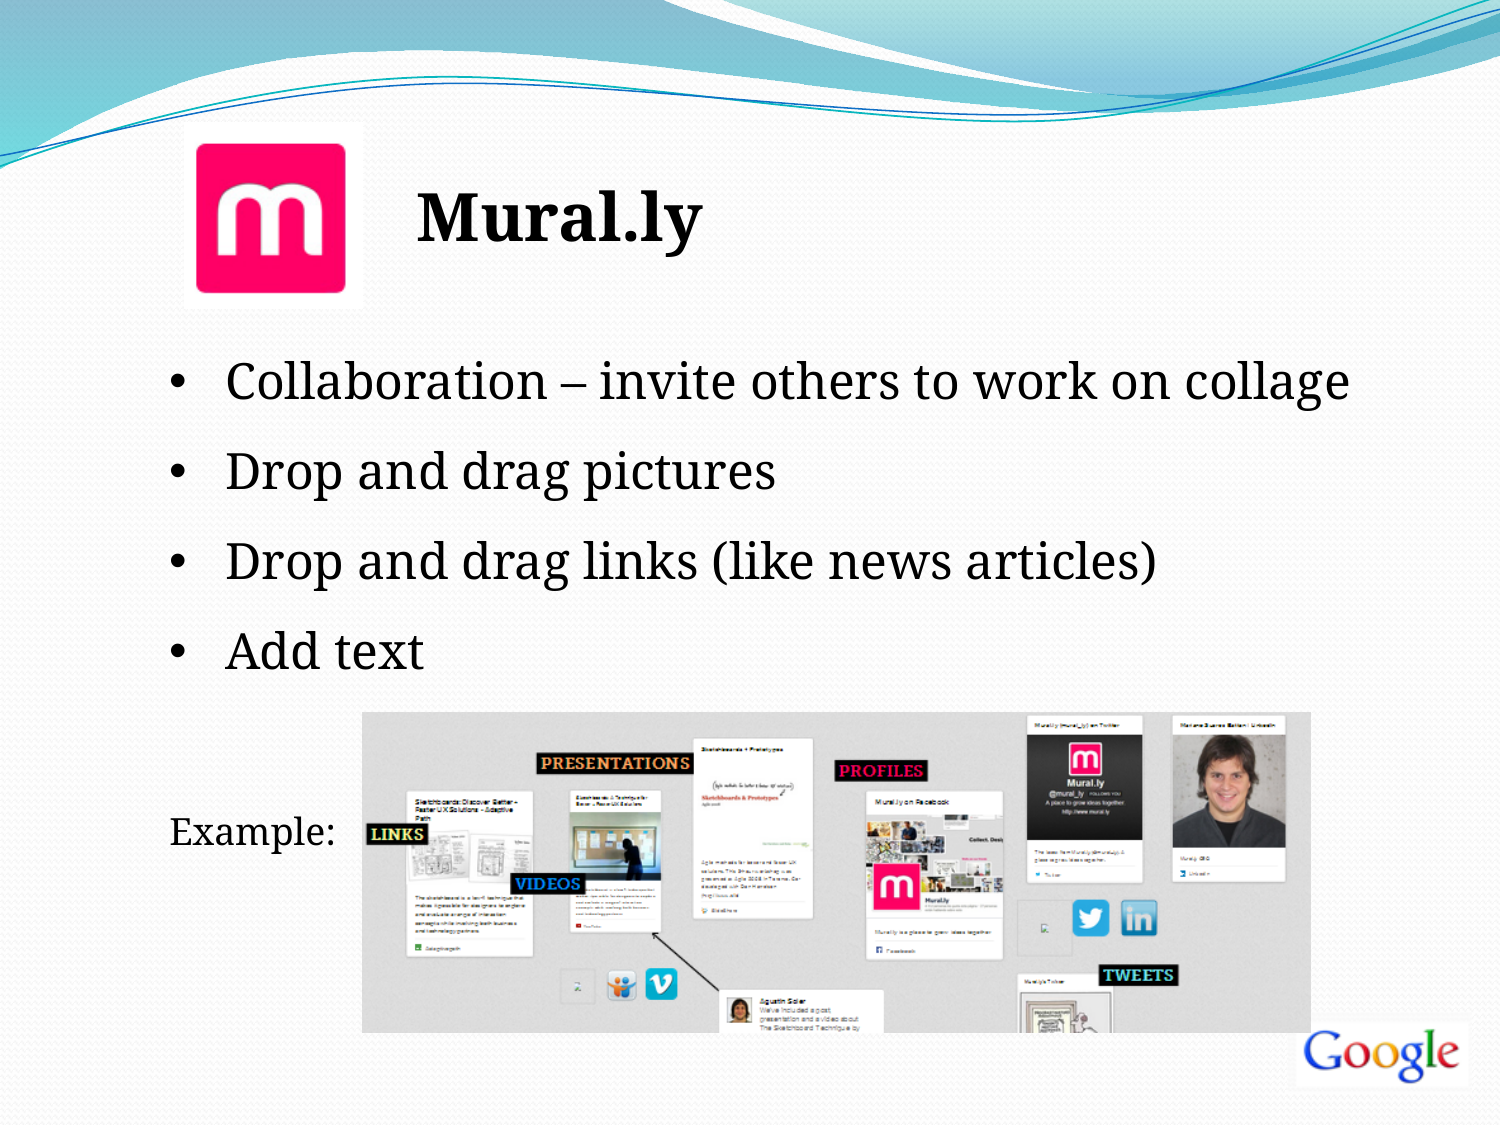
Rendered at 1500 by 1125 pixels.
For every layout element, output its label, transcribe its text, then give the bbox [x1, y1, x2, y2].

picture [362, 712, 1311, 1033]
text_box Collaboration – invite others to work on collage Drop and drag pictures Drop and drag links (like news articles) Add text [154, 312, 1366, 688]
text_box Mural.ly [401, 167, 719, 263]
picture [184, 122, 363, 309]
text_box Example: [154, 800, 352, 861]
picture [1287, 1012, 1473, 1093]
